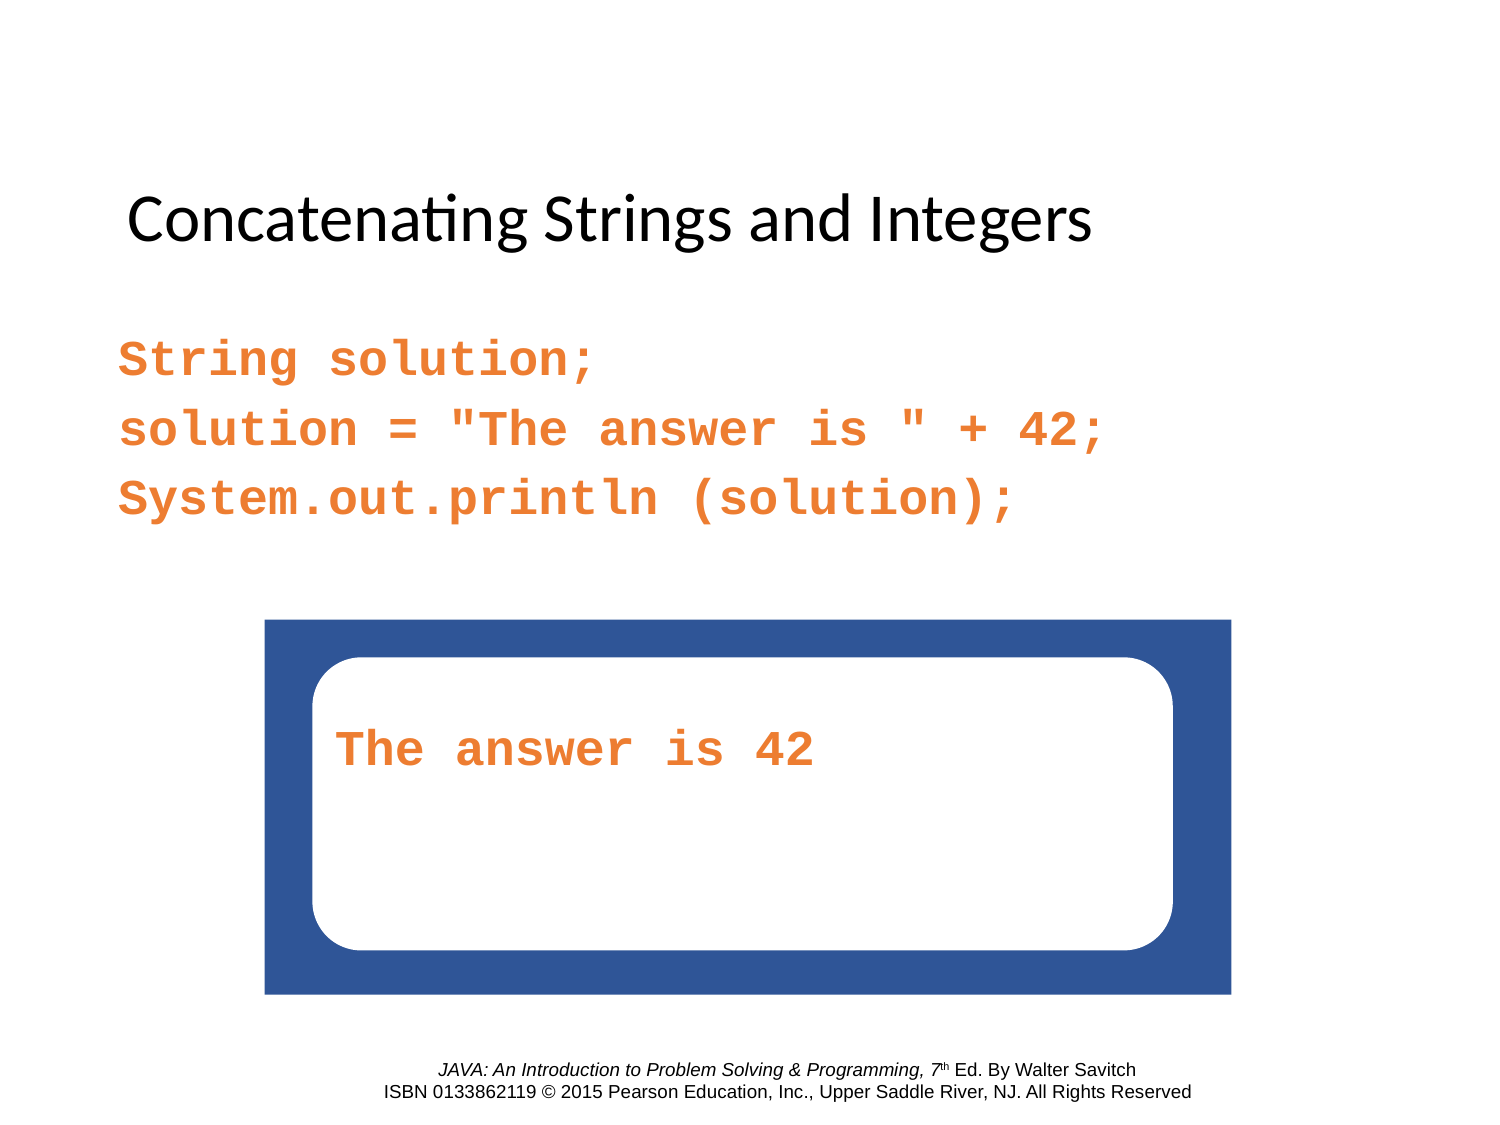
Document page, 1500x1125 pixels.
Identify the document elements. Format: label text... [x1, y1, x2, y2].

list String solution; solution = "The answer is " + 42; System.out.println (solution); [75, 317, 1425, 1005]
title Concatenating Strings and Integers [112, 99, 1388, 317]
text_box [264, 619, 1232, 995]
